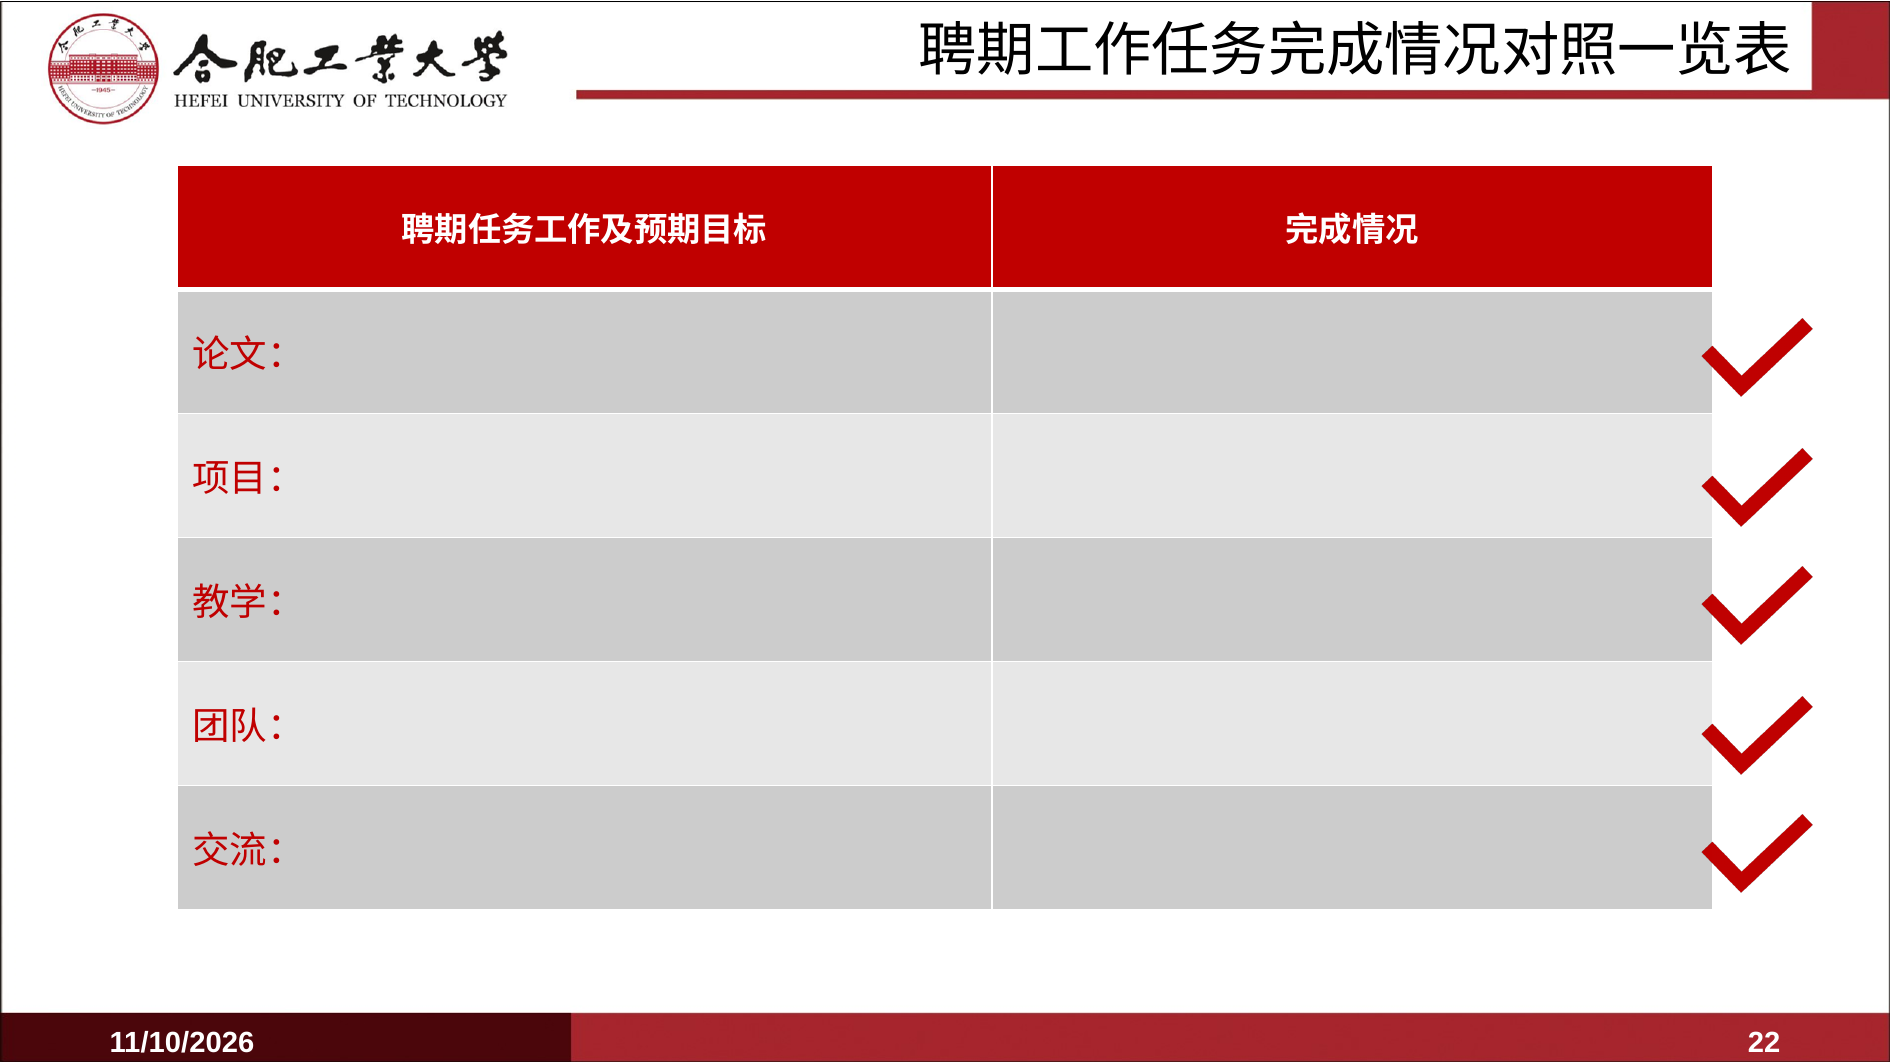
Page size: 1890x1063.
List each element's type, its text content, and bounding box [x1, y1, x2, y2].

slide_number 21 [1354, 1015, 1796, 1063]
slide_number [94, 1015, 536, 1063]
table_cell 团队： [178, 662, 991, 785]
table_cell [993, 786, 1697, 909]
picture [0, 1, 1890, 1062]
table_header 聘期任务工作及预期目标 [178, 166, 991, 287]
table_cell [993, 414, 1712, 537]
table_cell [993, 662, 1712, 785]
table_cell [993, 538, 1697, 661]
title 聘期工作任务完成情况对照一览表 [587, 0, 1808, 95]
table_header 完成情况 [993, 166, 1712, 287]
table_cell 交流： [178, 786, 991, 909]
table_cell 项目： [178, 414, 991, 537]
table_cell 论文： [178, 292, 991, 413]
table_cell 教学： [178, 538, 991, 661]
table_cell [993, 292, 1712, 413]
